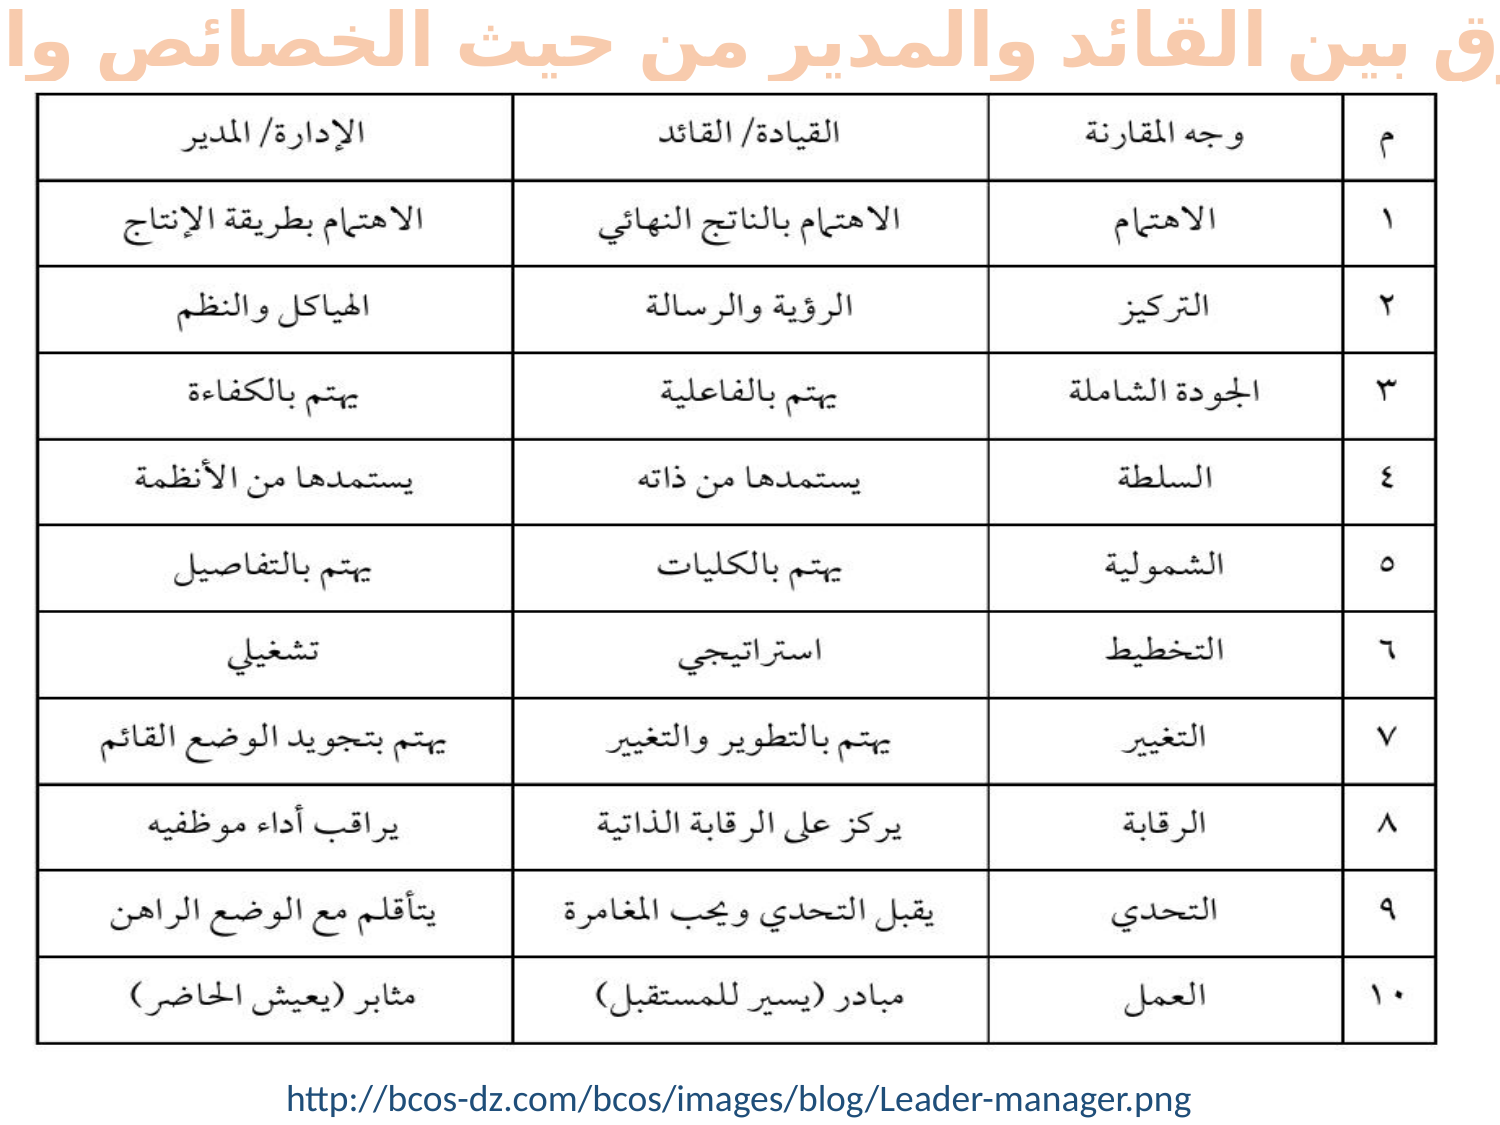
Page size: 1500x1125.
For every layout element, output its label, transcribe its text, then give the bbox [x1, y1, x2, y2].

text_box http://bcos-dz.com/bcos/images/blog/Leader-manager.png [237, 1066, 1241, 1125]
picture [19, 81, 1462, 1061]
text_box الفرق بين القائد والمدير من حيث الخصائص والمهام [0, 0, 1500, 90]
